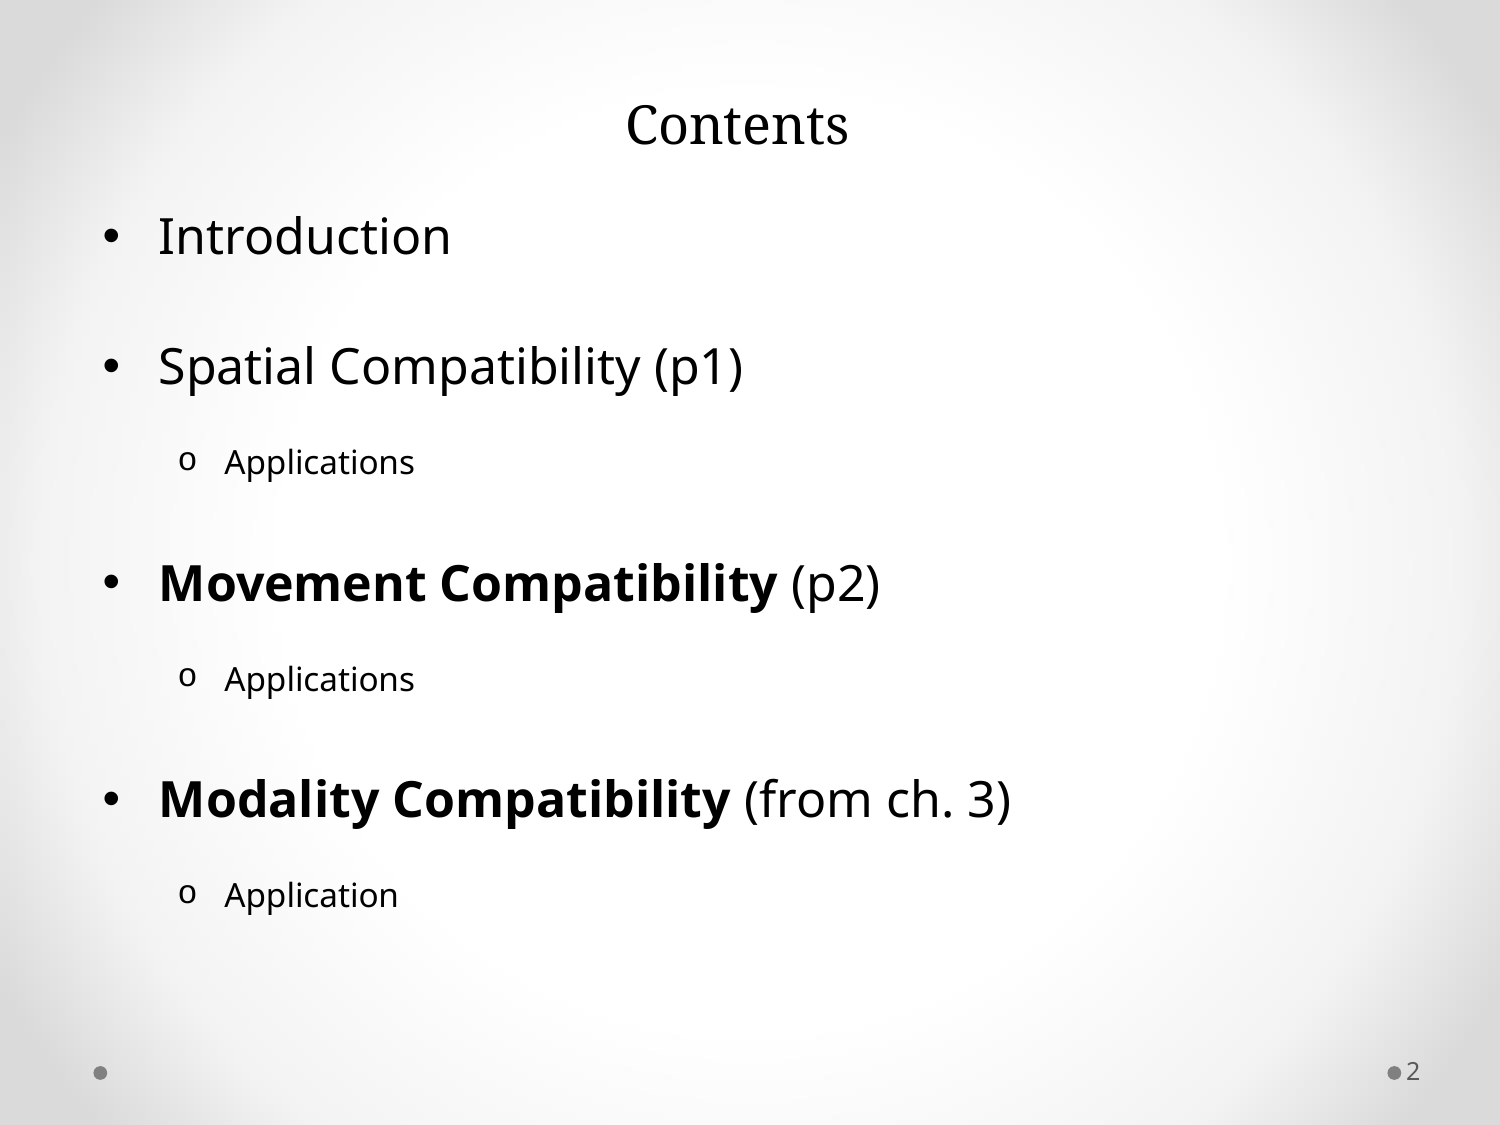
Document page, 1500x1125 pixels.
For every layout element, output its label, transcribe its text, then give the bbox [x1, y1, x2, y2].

picture [0, 0, 1500, 1125]
title Contents [62, 62, 1413, 163]
list Introduction Spatial Compatibility (p1) Applications Movement Compatibility (p2) Applications Modality Compatibility (from ch. 3) Application [87, 137, 1438, 1113]
slide_number 2 [1401, 1042, 1494, 1103]
